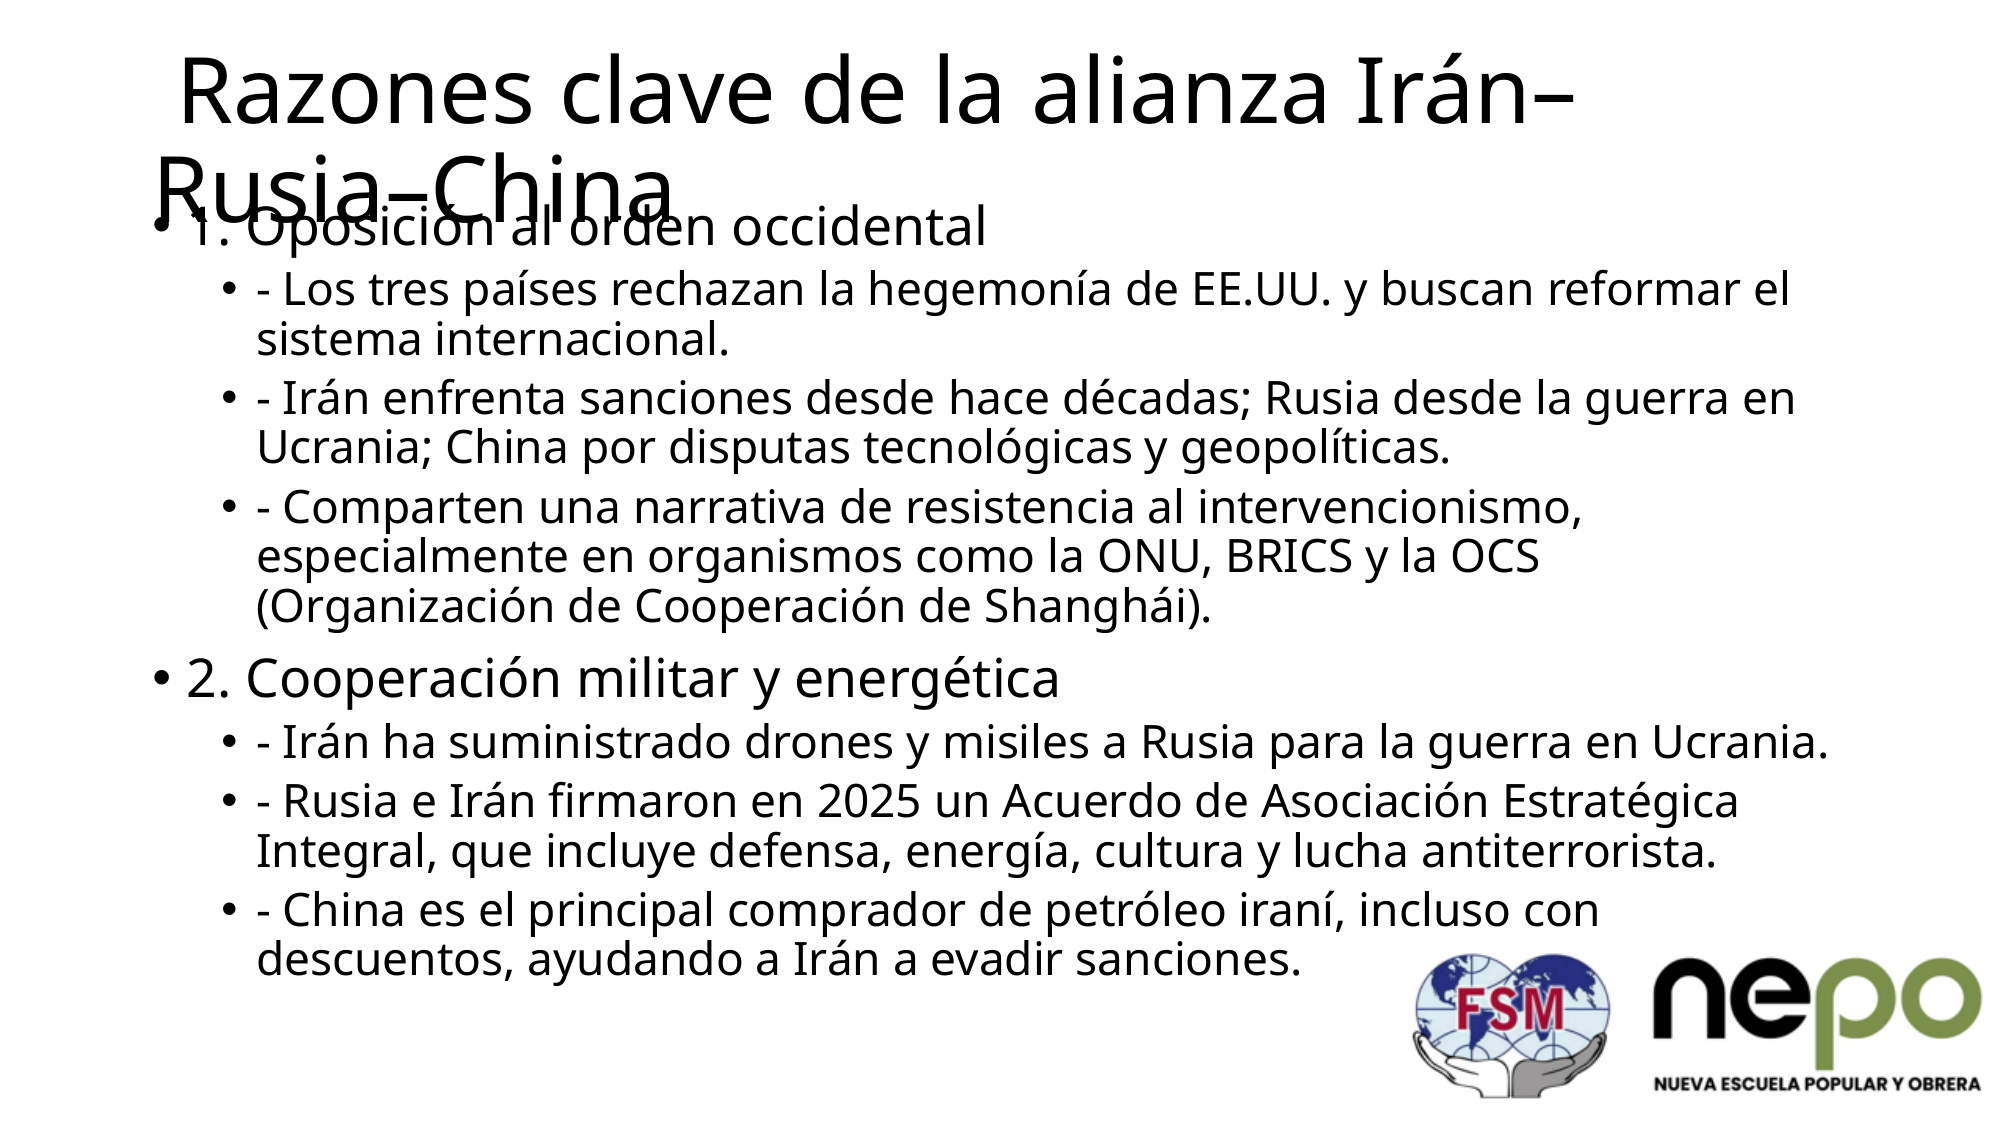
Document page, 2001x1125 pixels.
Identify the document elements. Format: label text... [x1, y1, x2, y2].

picture [1399, 935, 2000, 1109]
list 1. Oposición al orden occidental - Los tres países rechazan la hegemonía de EE.UU. y buscan reformar el sistema internacional. - Irán enfrenta sanciones desde hace décadas; Rusia desde la guerra en Ucrania; China por disputas tecnológicas y geopolíticas. - Comparten una narrativa de resistencia al intervencionismo, especialmente en organismos como la ONU, BRICS y la OCS (Organización de Cooperación de Shanghái). 2. Cooperación militar y energética - Irán ha suministrado drones y misiles a Rusia para la guerra en Ucrania. - Rusia e Irán firmaron en 2025 un Acuerdo de Asociación Estratégica Integral, que incluye defensa, energía, cultura y lucha antiterrorista. - China es el principal comprador de petróleo iraní, incluso con descuentos, ayudando a Irán a evadir sanciones. [137, 191, 1863, 1014]
title Razones clave de la alianza Irán–Rusia–China [137, 34, 1863, 191]
